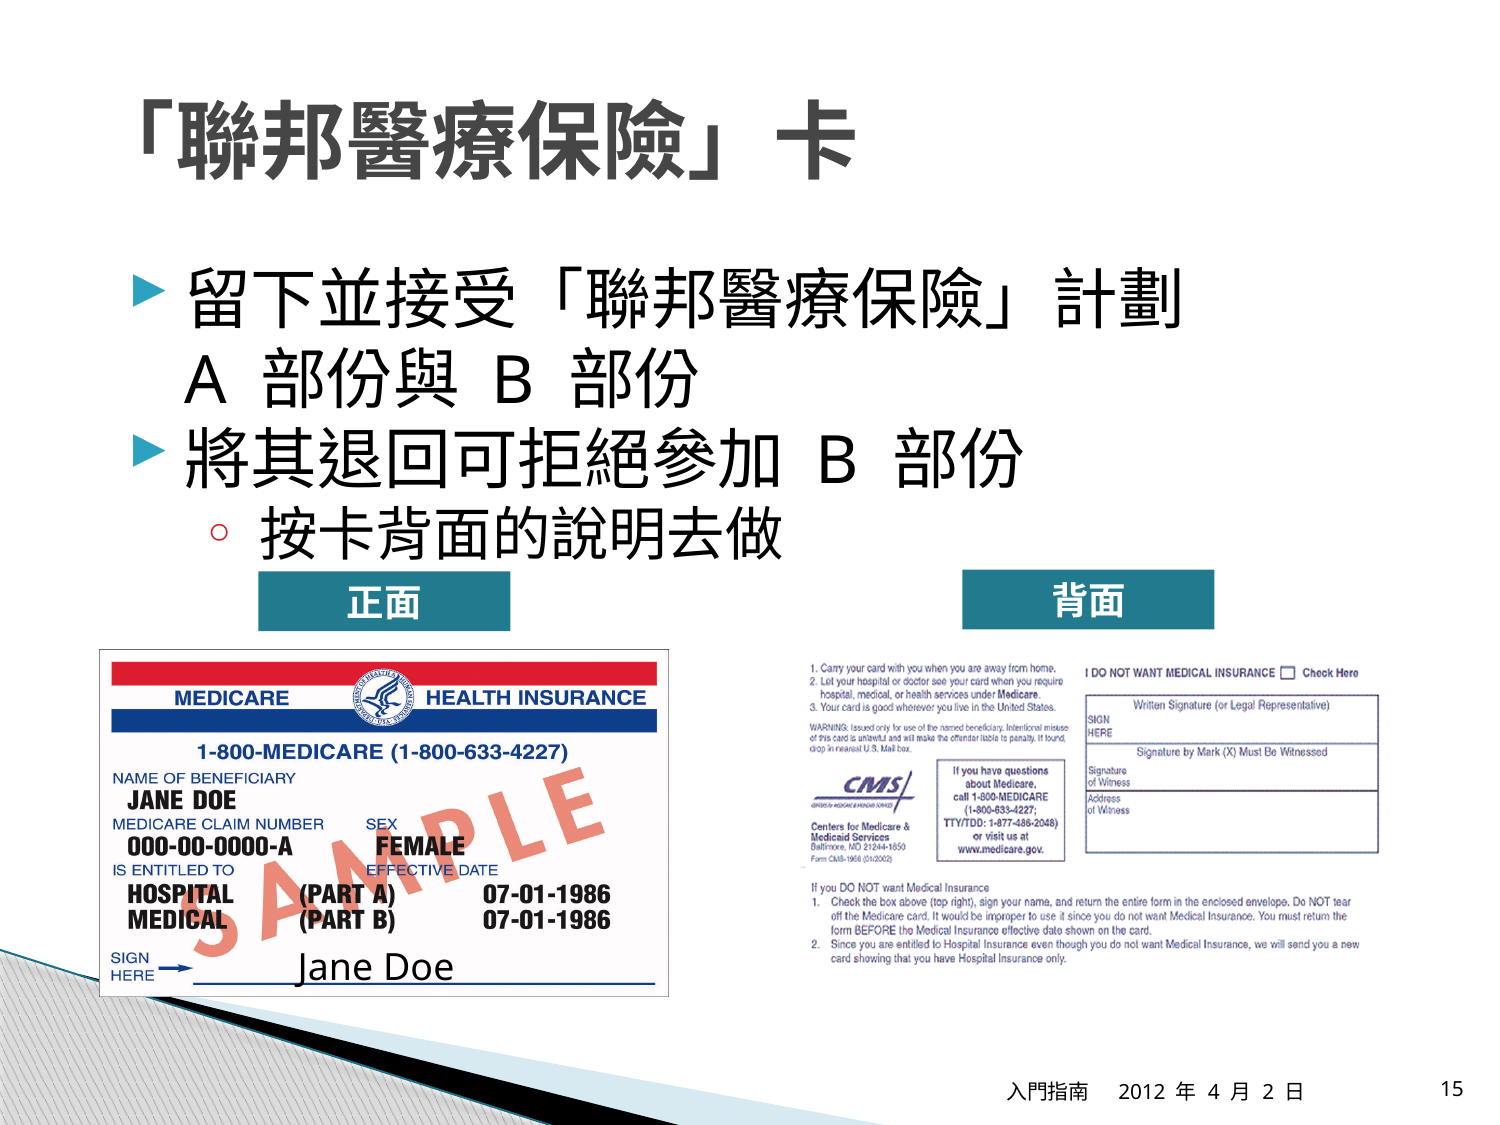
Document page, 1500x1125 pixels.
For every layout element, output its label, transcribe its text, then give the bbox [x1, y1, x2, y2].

footer 入門指南 [718, 1051, 1105, 1112]
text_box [99, 649, 669, 997]
text_box 正面 [258, 571, 511, 632]
text_box 留下並接受「聯邦醫療保險」計劃 A 部份與 B 部份 將其退回可拒絕參加 B 部份 按卡背面的說明去做 [112, 249, 1388, 575]
title 「聯邦醫療保險」卡 [75, 45, 1425, 233]
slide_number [1105, 1051, 1418, 1112]
picture [799, 649, 1388, 997]
text_box 背面 [962, 569, 1215, 630]
slide_number 15 [1418, 1051, 1479, 1112]
